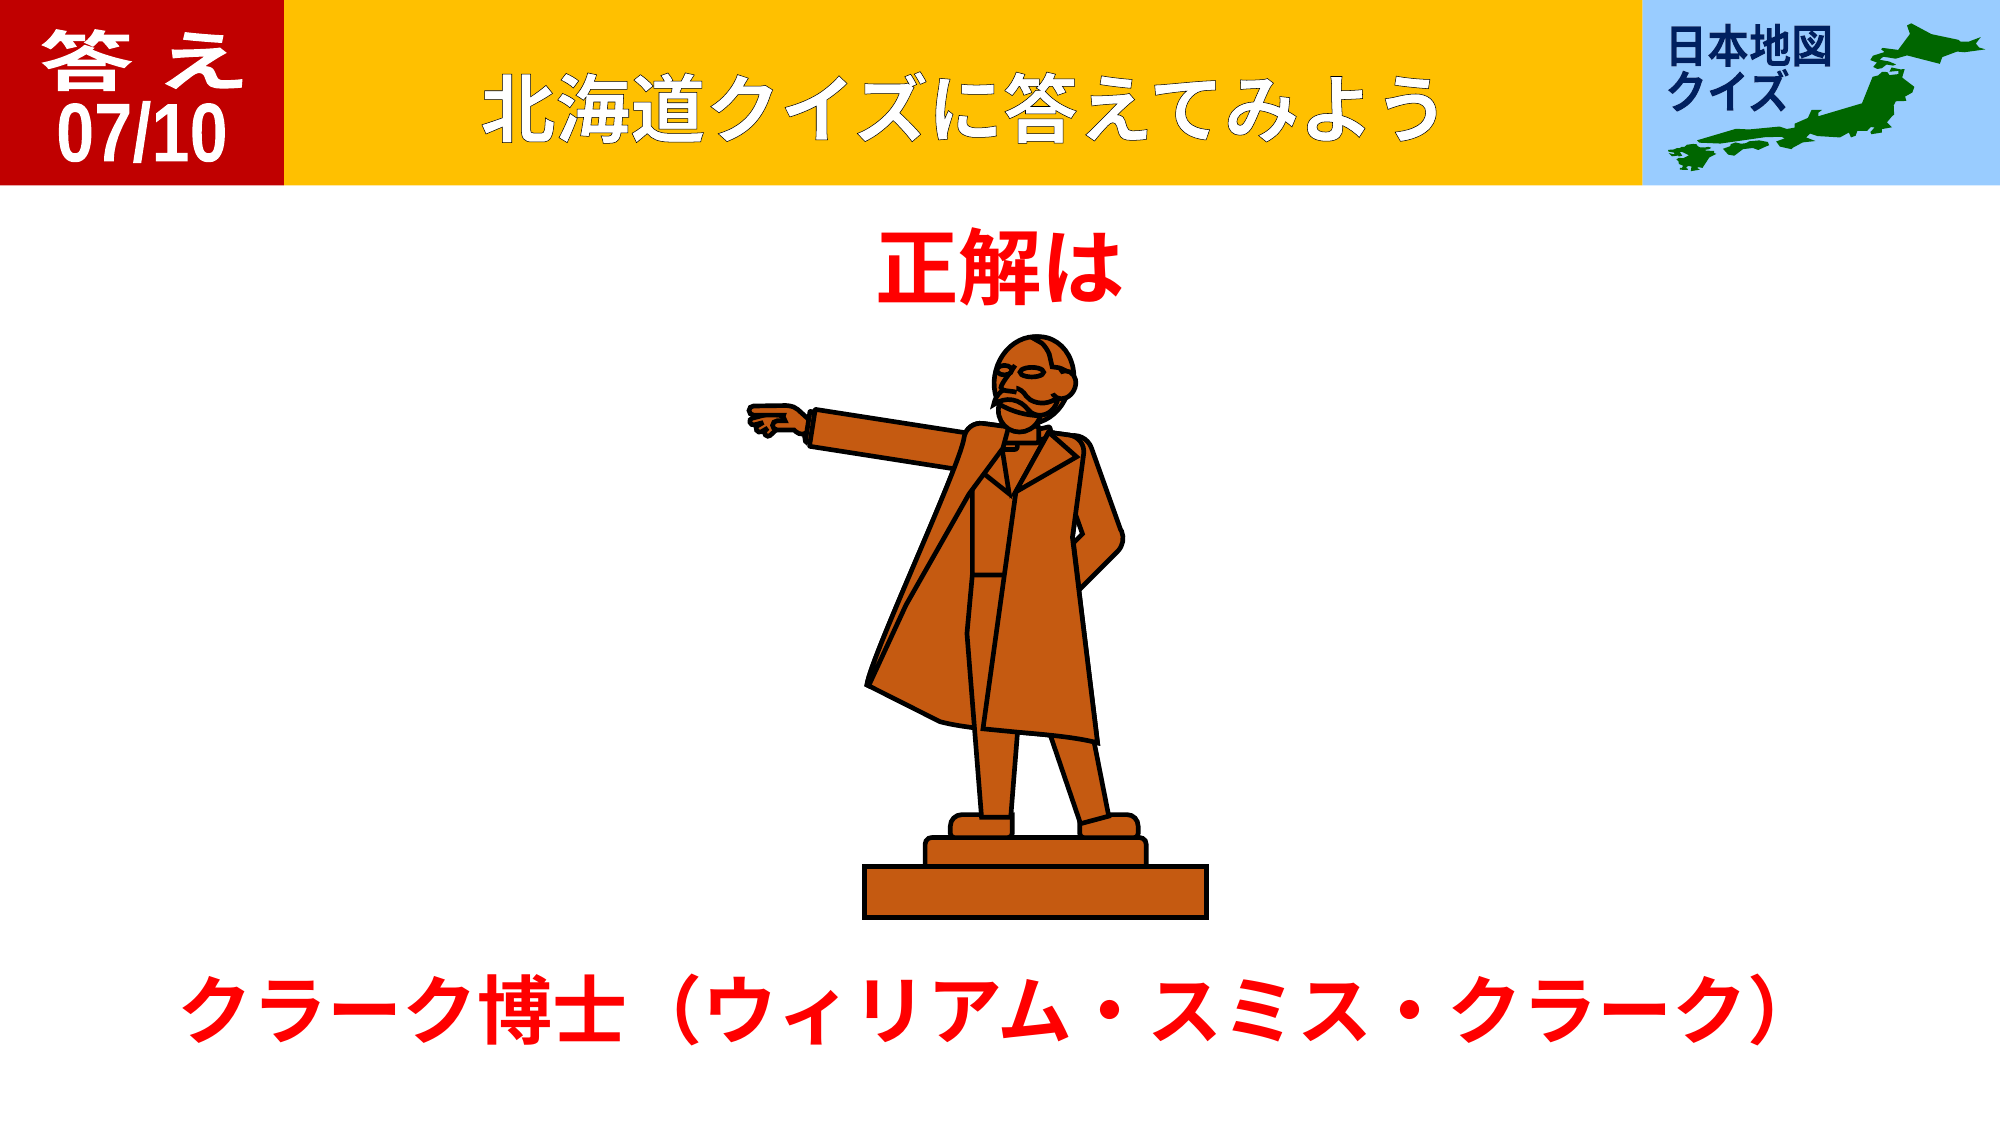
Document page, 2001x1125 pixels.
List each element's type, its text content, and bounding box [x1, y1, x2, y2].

text_box 正解は [860, 207, 1140, 323]
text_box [748, 336, 1207, 918]
text_box クラーク博士（ウィリアム・スミス・クラーク） [162, 955, 1838, 1061]
